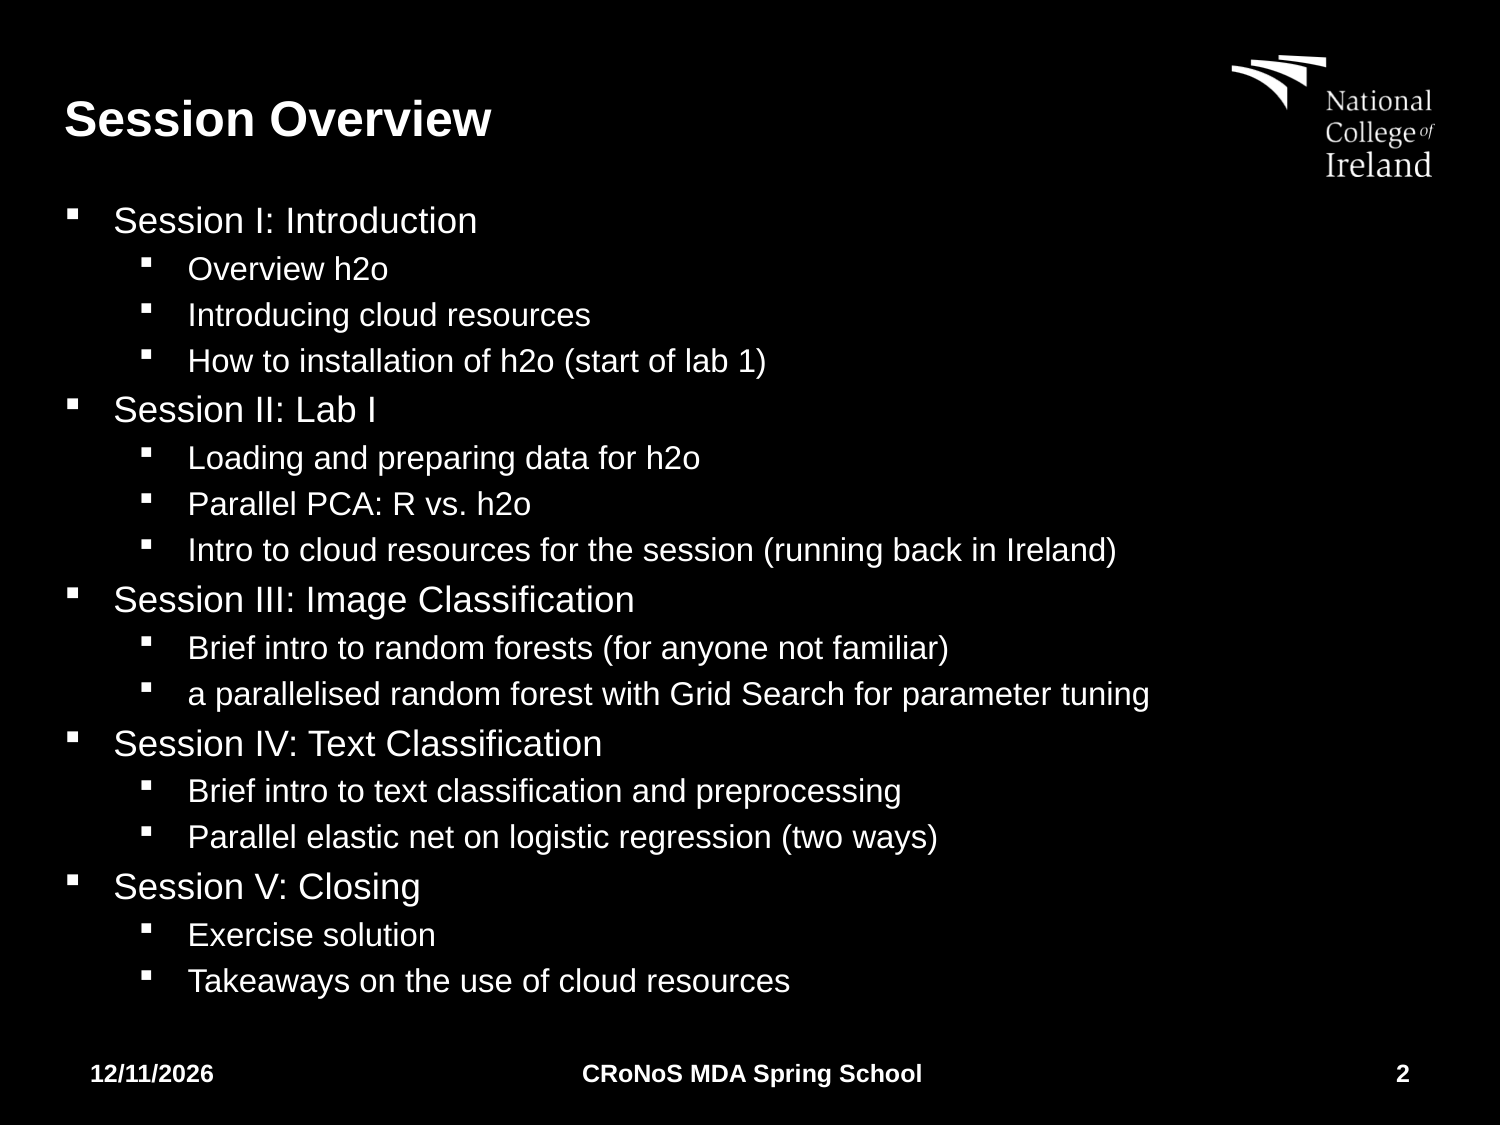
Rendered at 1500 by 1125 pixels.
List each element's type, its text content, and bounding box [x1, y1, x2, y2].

list Session I: Introduction Overview h2o Introducing cloud resources How to installation of h2o (start of lab 1) Session II: Lab I Loading and preparing data for h2o Parallel PCA: R vs. h2o Intro to cloud resources for the session (running back in Ireland) Session III: Image Classification Brief intro to random forests (for anyone not familiar) a parallelised random forest with Grid Search for parameter tuning Session IV: Text Classification Brief intro to text classification and preprocessing Parallel elastic net on logistic regression (two ways) Session V: Closing Exercise solution Takeaways on the use of cloud resources [64, 196, 1436, 1000]
title Session Overview [63, 54, 1199, 148]
picture [1231, 54, 1436, 178]
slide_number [75, 1042, 425, 1103]
footer CRoNoS MDA Spring School [458, 1042, 1047, 1103]
slide_number 2 [1074, 1042, 1425, 1103]
